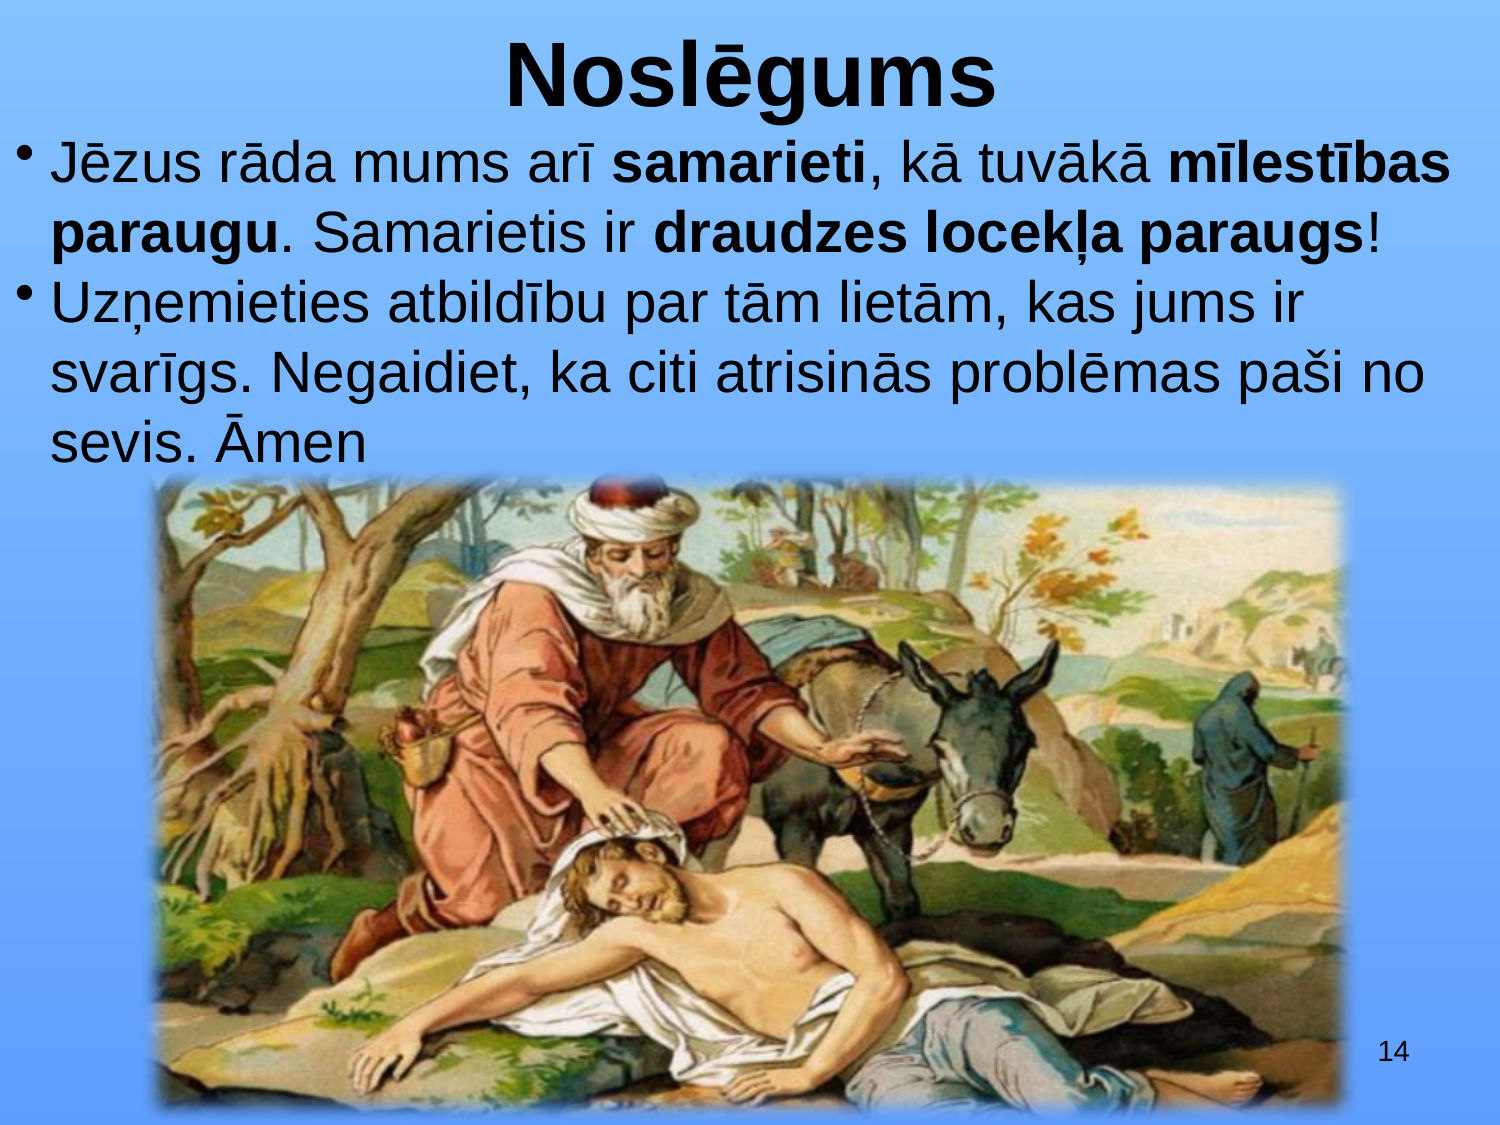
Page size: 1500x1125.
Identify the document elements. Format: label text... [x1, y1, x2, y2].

title Noslēgums [76, 0, 1428, 117]
picture [140, 466, 1360, 1125]
text_box Jēzus rāda mums arī samarieti, kā tuvākā mīlestības paraugu. Samarietis ir draudzes locekļa paraugs! Uzņemieties atbildību par tām lietām, kas jums ir svarīgs. Negaidiet, ka citi atrisinās problēmas paši no sevis. Āmen [0, 117, 1500, 482]
slide_number 14 [1363, 1024, 1426, 1103]
